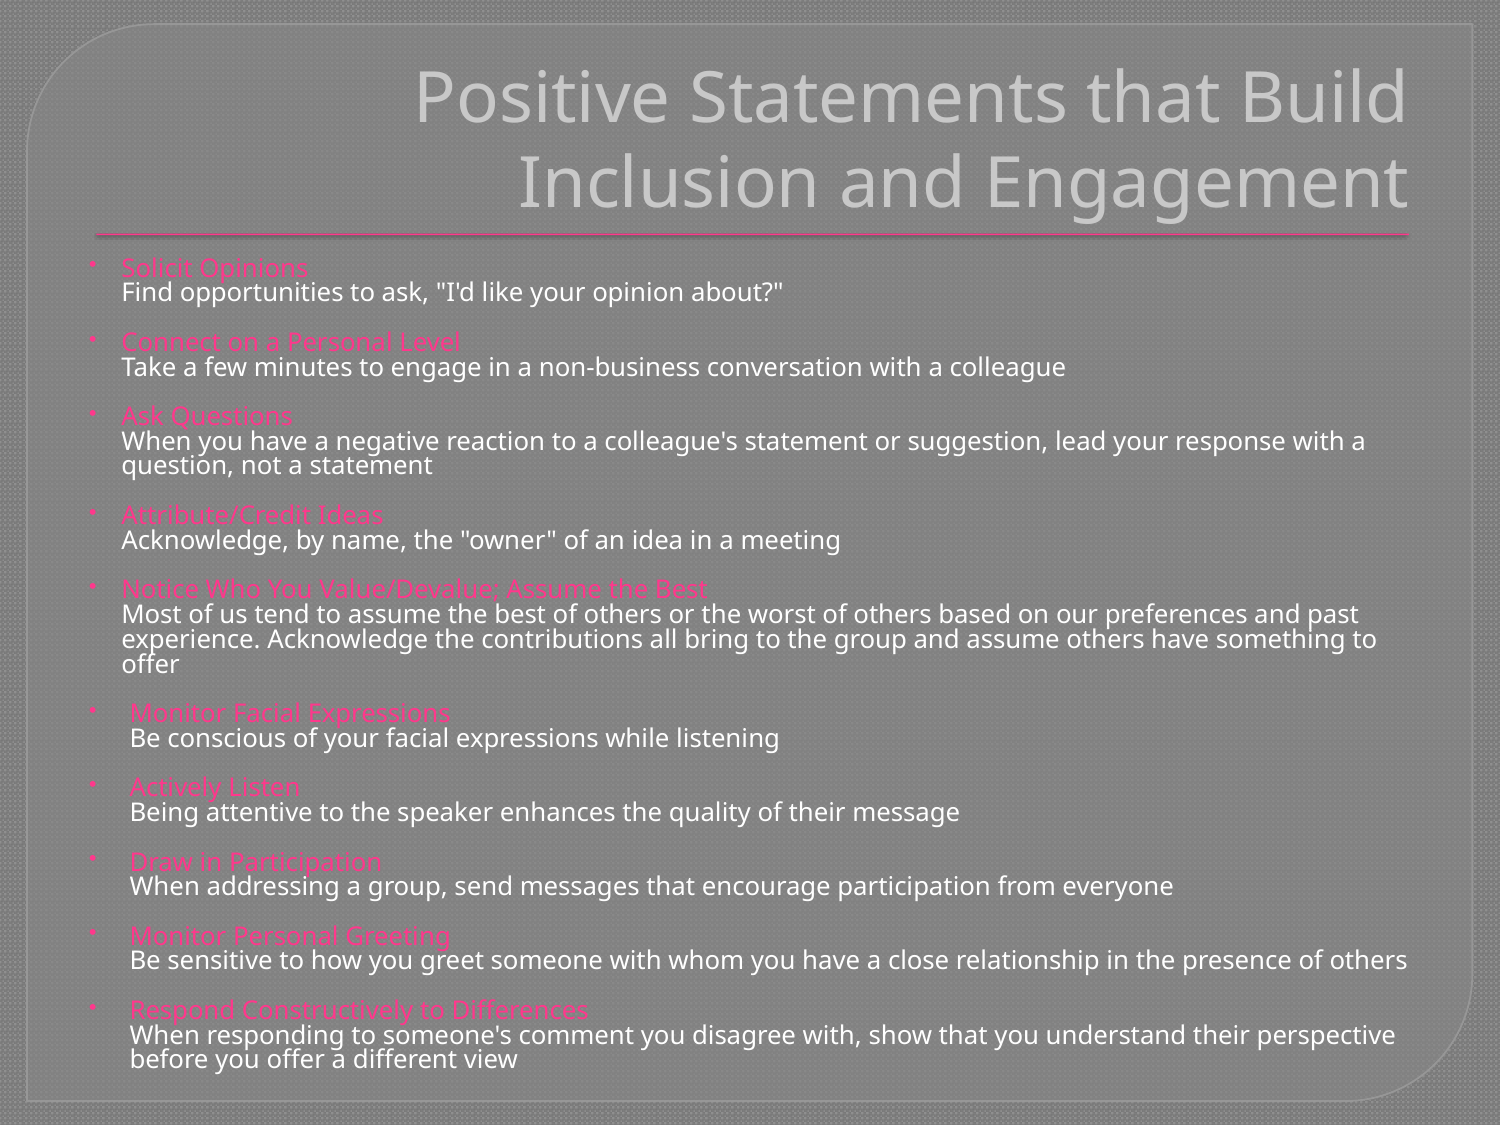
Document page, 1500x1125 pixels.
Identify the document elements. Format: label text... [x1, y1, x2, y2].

list Solicit Opinions Find opportunities to ask, "I'd like your opinion about?" Connect on a Personal Level Take a few minutes to engage in a non-business conversation with a colleague Ask Questions When you have a negative reaction to a colleague's statement or suggestion, lead your response with a question, not a statement Attribute/Credit Ideas Acknowledge, by name, the "owner" of an idea in a meeting Notice Who You Value/Devalue; Assume the Best Most of us tend to assume the best of others or the worst of others based on our preferences and past experience. Acknowledge the contributions all bring to the group and assume others have something to offer Monitor Facial Expressions Be conscious of your facial expressions while listening Actively Listen Being attentive to the speaker enhances the quality of their message Draw in Participation When addressing a group, send messages that encourage participation from everyone Monitor Personal Greeting Be sensitive to how you greet someone with whom you have a close relationship in the presence of others Respond Constructively to Differences When responding to someone's comment you disagree with, show that you understand their perspective before you offer a different view [75, 249, 1425, 1088]
title Positive Statements that Build Inclusion and Engagement [75, 41, 1425, 230]
